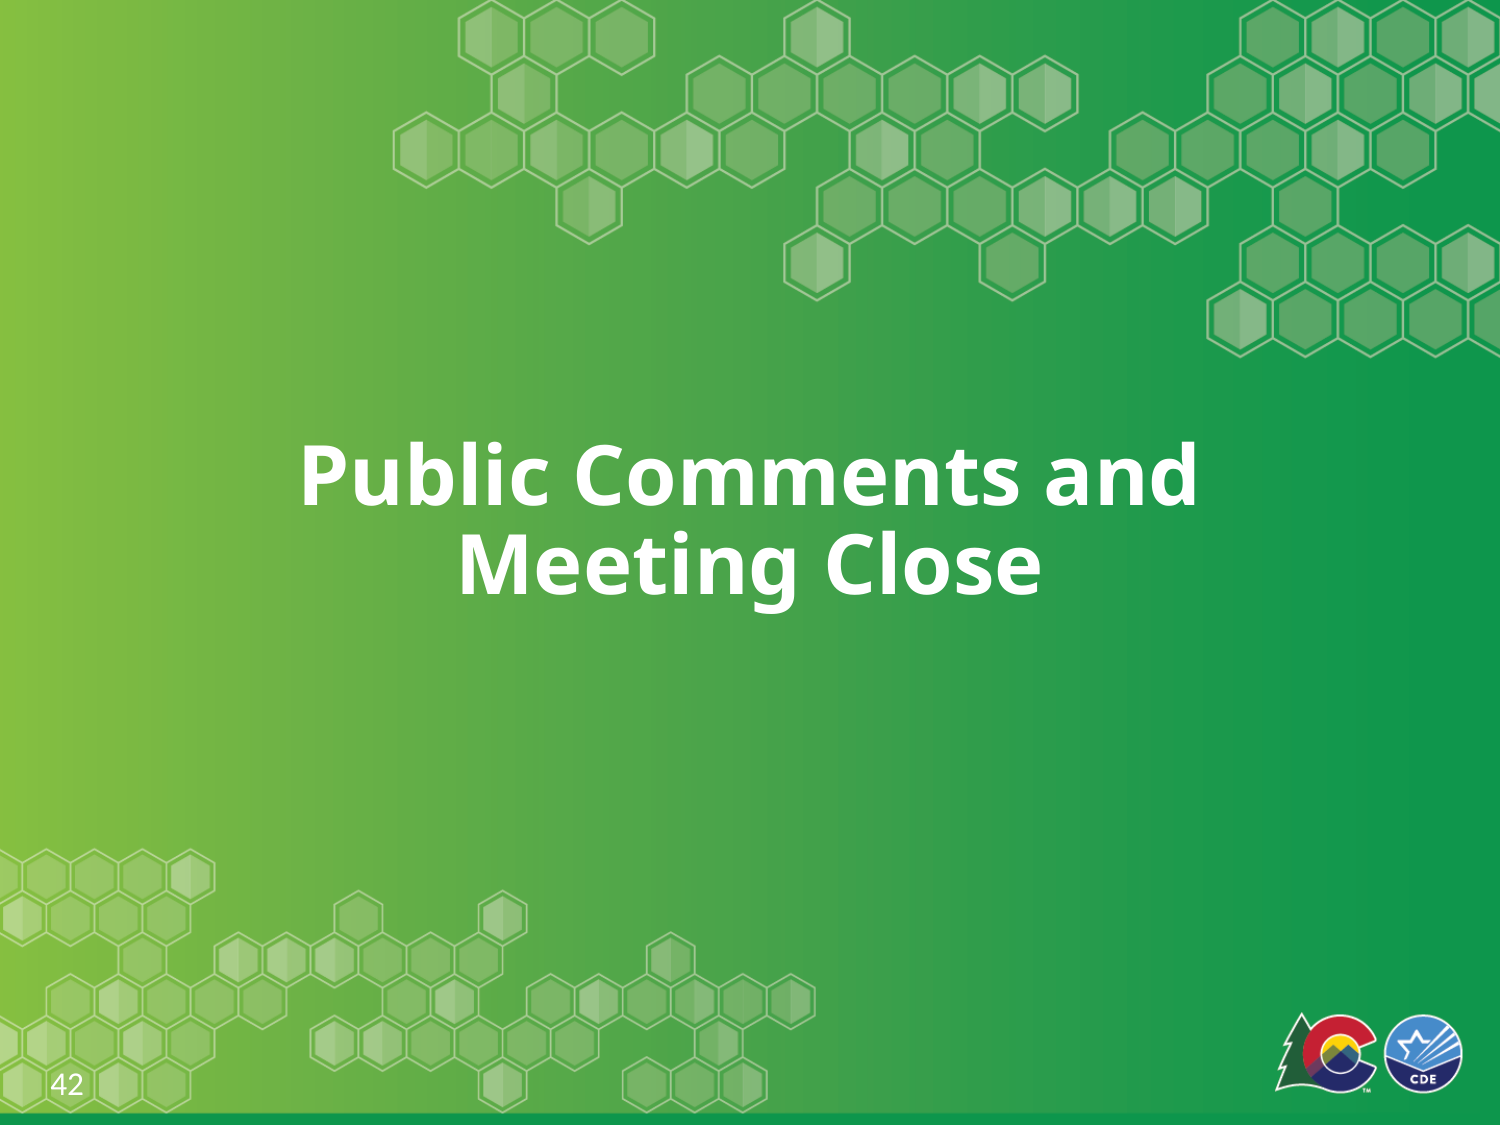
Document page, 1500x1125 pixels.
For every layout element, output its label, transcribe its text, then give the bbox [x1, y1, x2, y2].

picture [0, 0, 1500, 1125]
title Public Comments and Meeting Close [112, 425, 1388, 810]
slide_number 42 [35, 1054, 373, 1115]
